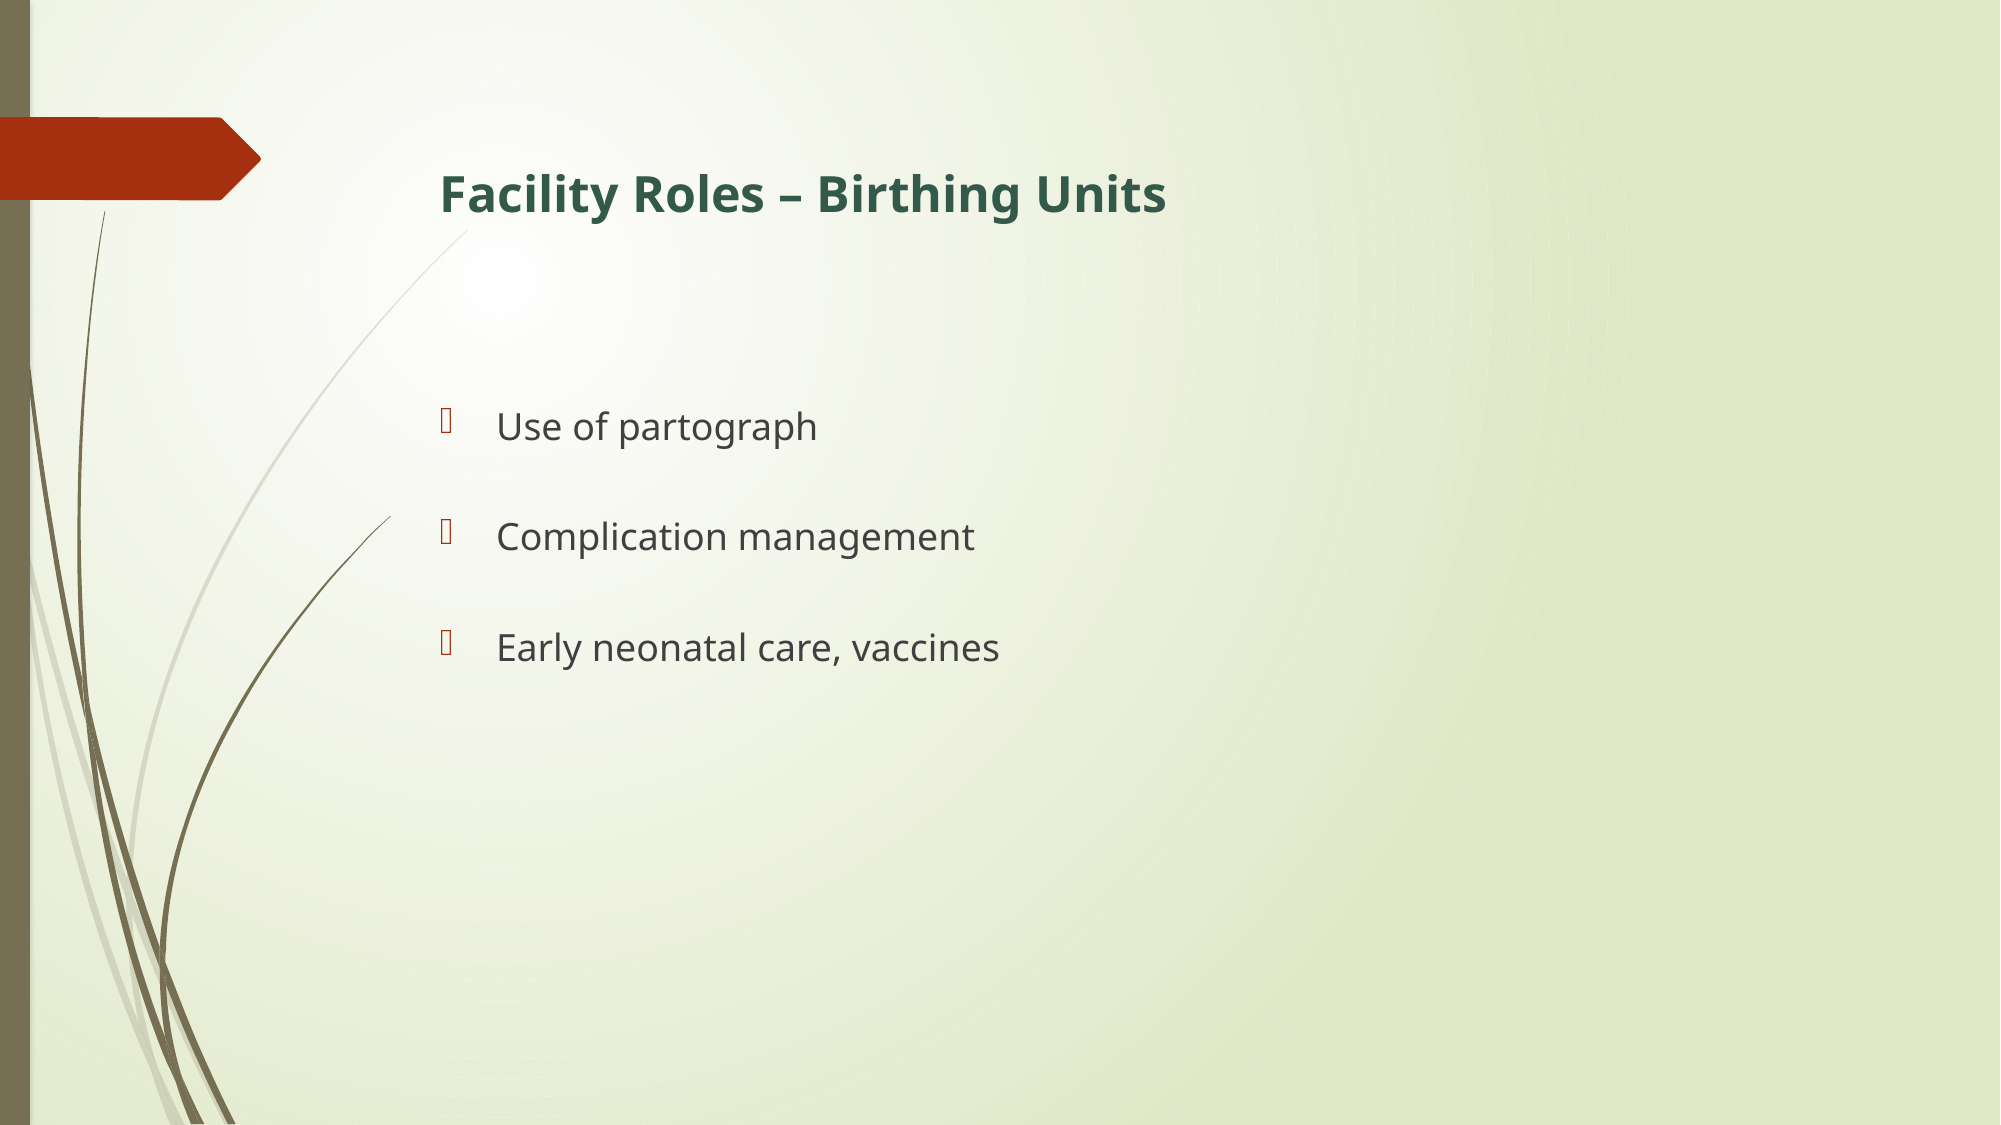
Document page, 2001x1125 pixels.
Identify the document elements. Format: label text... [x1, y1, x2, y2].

list Use of partograph Complication management Early neonatal care, vaccines [424, 350, 1888, 970]
title Facility Roles – Birthing Units [424, 155, 1887, 350]
